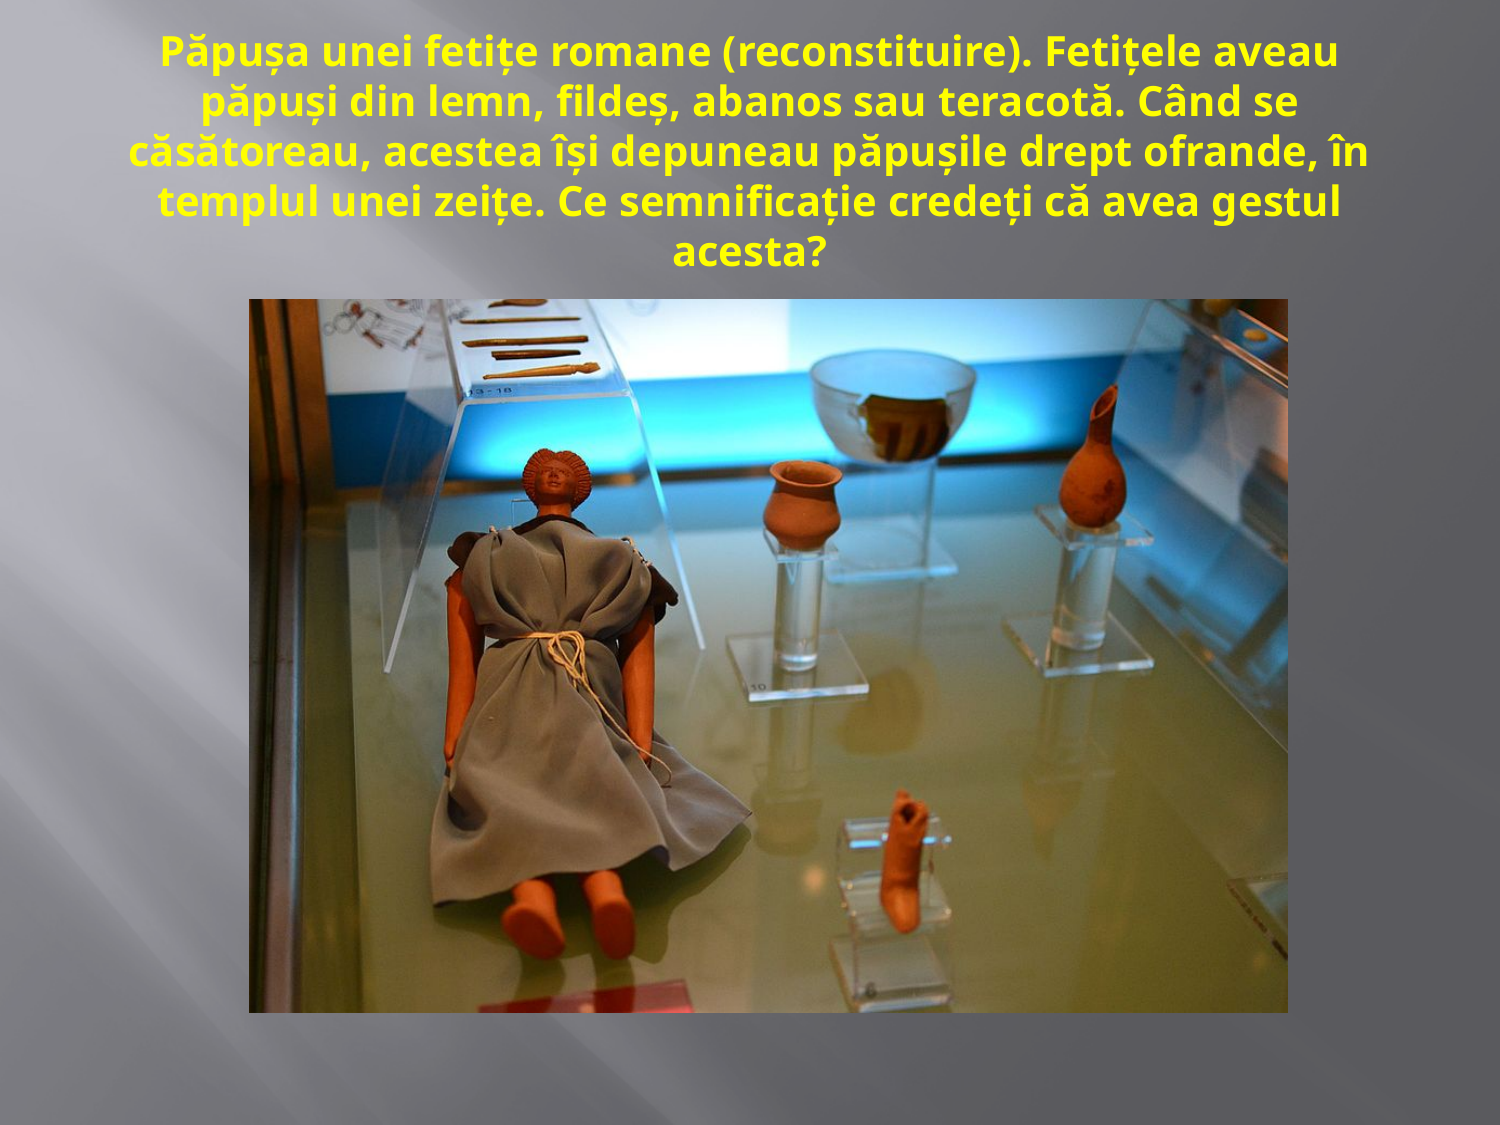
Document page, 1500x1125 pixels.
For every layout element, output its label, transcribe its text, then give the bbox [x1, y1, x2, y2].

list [249, 299, 1288, 1013]
title Păpușa unei fetițe romane (reconstituire). Fetițele aveau păpuși din lemn, fildeș, abanos sau teracotă. Când se căsătoreau, acestea își depuneau păpușile drept ofrande, în templul unei zeițe. Ce semnificație credeți că avea gestul acesta? [75, 45, 1425, 300]
